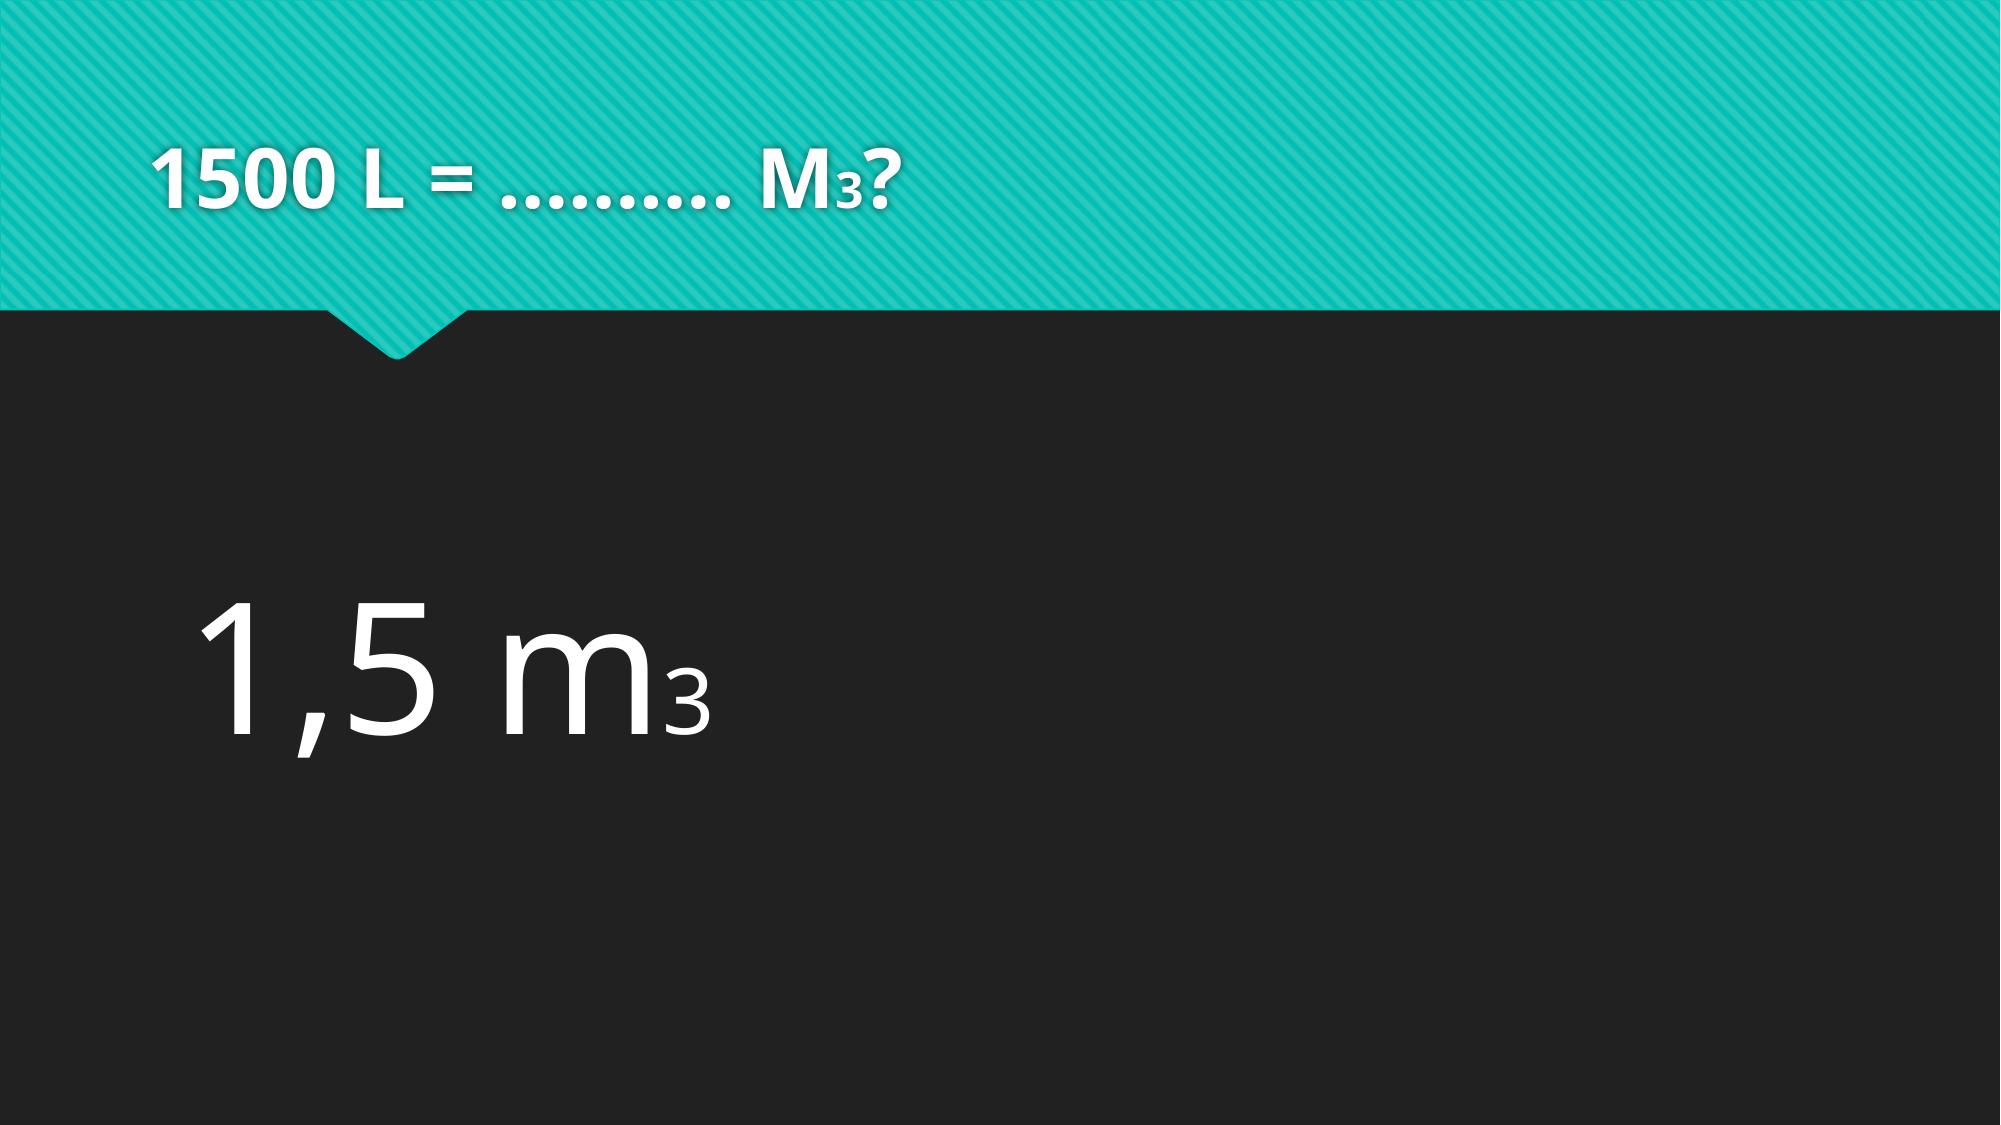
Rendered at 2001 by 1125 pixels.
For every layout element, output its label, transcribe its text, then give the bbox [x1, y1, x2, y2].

title 1500 L = ………. M3? [132, 73, 1868, 233]
text_box 1,5 m3 [170, 544, 1121, 779]
